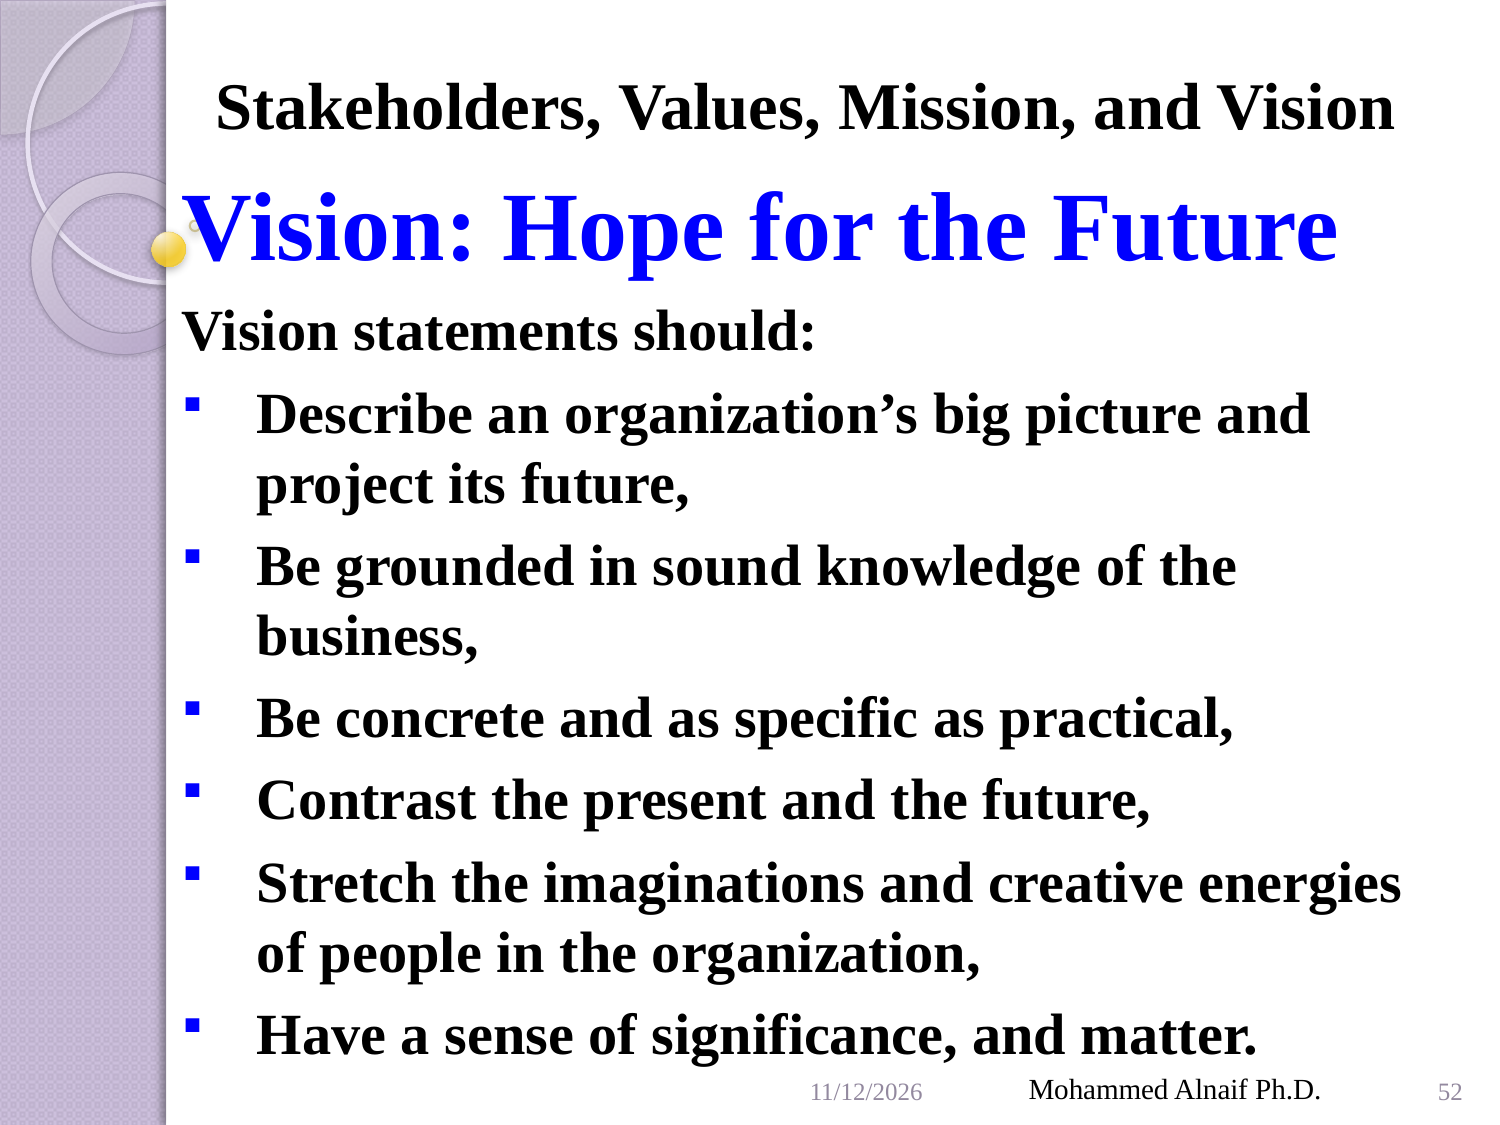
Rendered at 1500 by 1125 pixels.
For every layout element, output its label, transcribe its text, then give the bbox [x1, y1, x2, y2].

subtitle Vision: Hope for the Future Vision statements should: Describe an organization’s big picture and project its future, Be grounded in sound knowledge of the business, Be concrete and as specific as practical, Contrast the present and the future, Stretch the imaginations and creative energies of people in the organization, Have a sense of significance, and matter. [162, 162, 1450, 1075]
footer Mohammed Alnaif Ph.D. [937, 1075, 1413, 1113]
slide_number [587, 1075, 937, 1113]
title Stakeholders, Values, Mission, and Vision [162, 37, 1450, 150]
slide_number 52 [1413, 1034, 1488, 1113]
